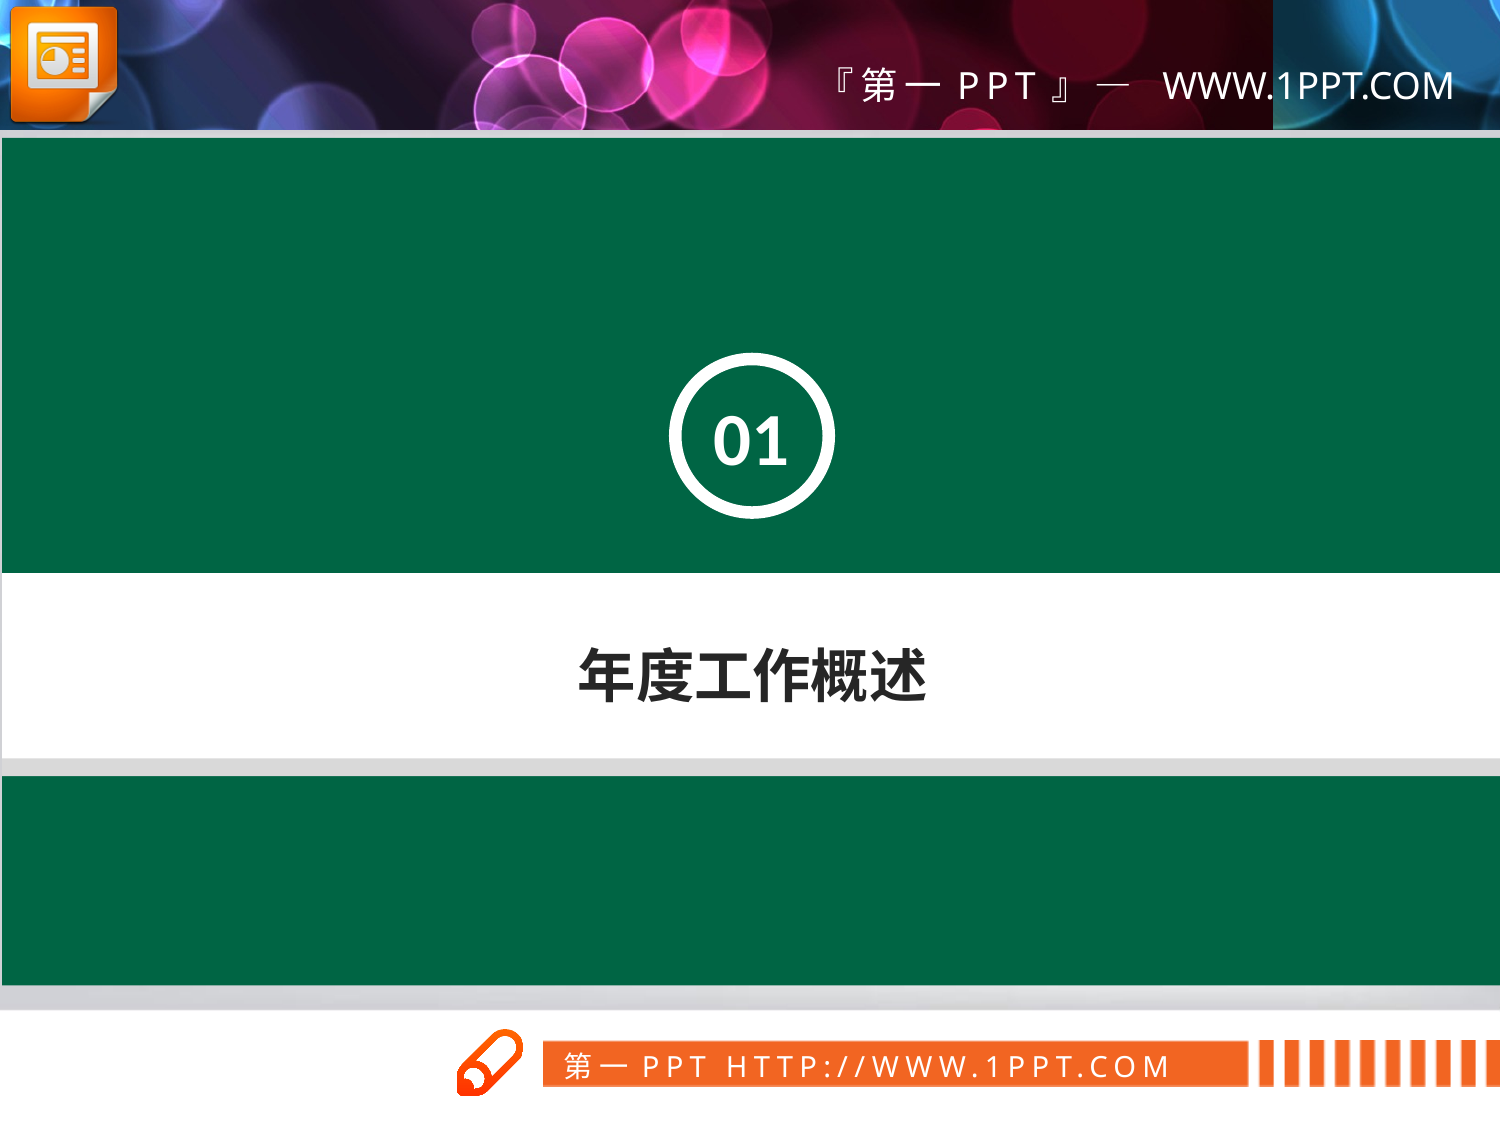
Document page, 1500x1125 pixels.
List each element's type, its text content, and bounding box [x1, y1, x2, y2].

text_box 年度工作概述 [563, 631, 1202, 716]
text_box [0, 571, 1500, 756]
text_box [0, 756, 1500, 778]
picture [543, 1040, 1500, 1087]
picture [0, 0, 1500, 136]
text_box [0, 136, 1500, 571]
text_box 01 [673, 356, 831, 515]
text_box [0, 778, 1500, 987]
picture [0, 987, 1500, 1012]
